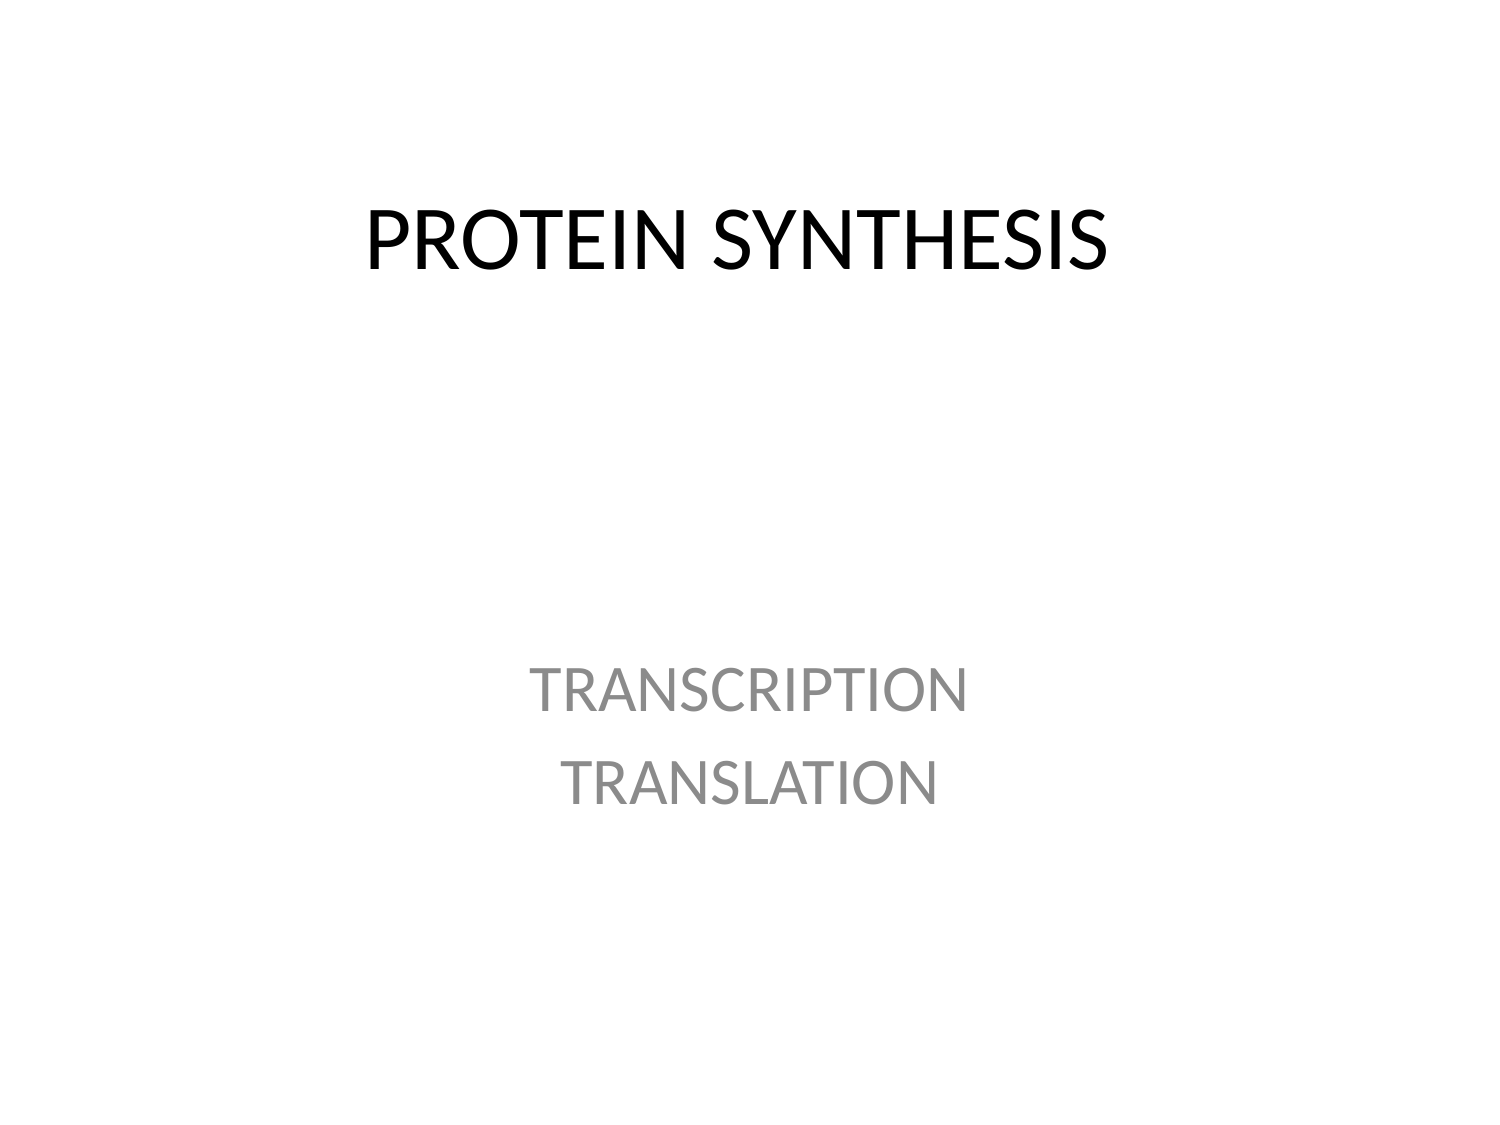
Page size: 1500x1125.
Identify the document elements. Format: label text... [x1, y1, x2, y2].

subtitle TRANSCRIPTION TRANSLATION [225, 637, 1275, 925]
title PROTEIN SYNTHESIS [99, 112, 1375, 354]
